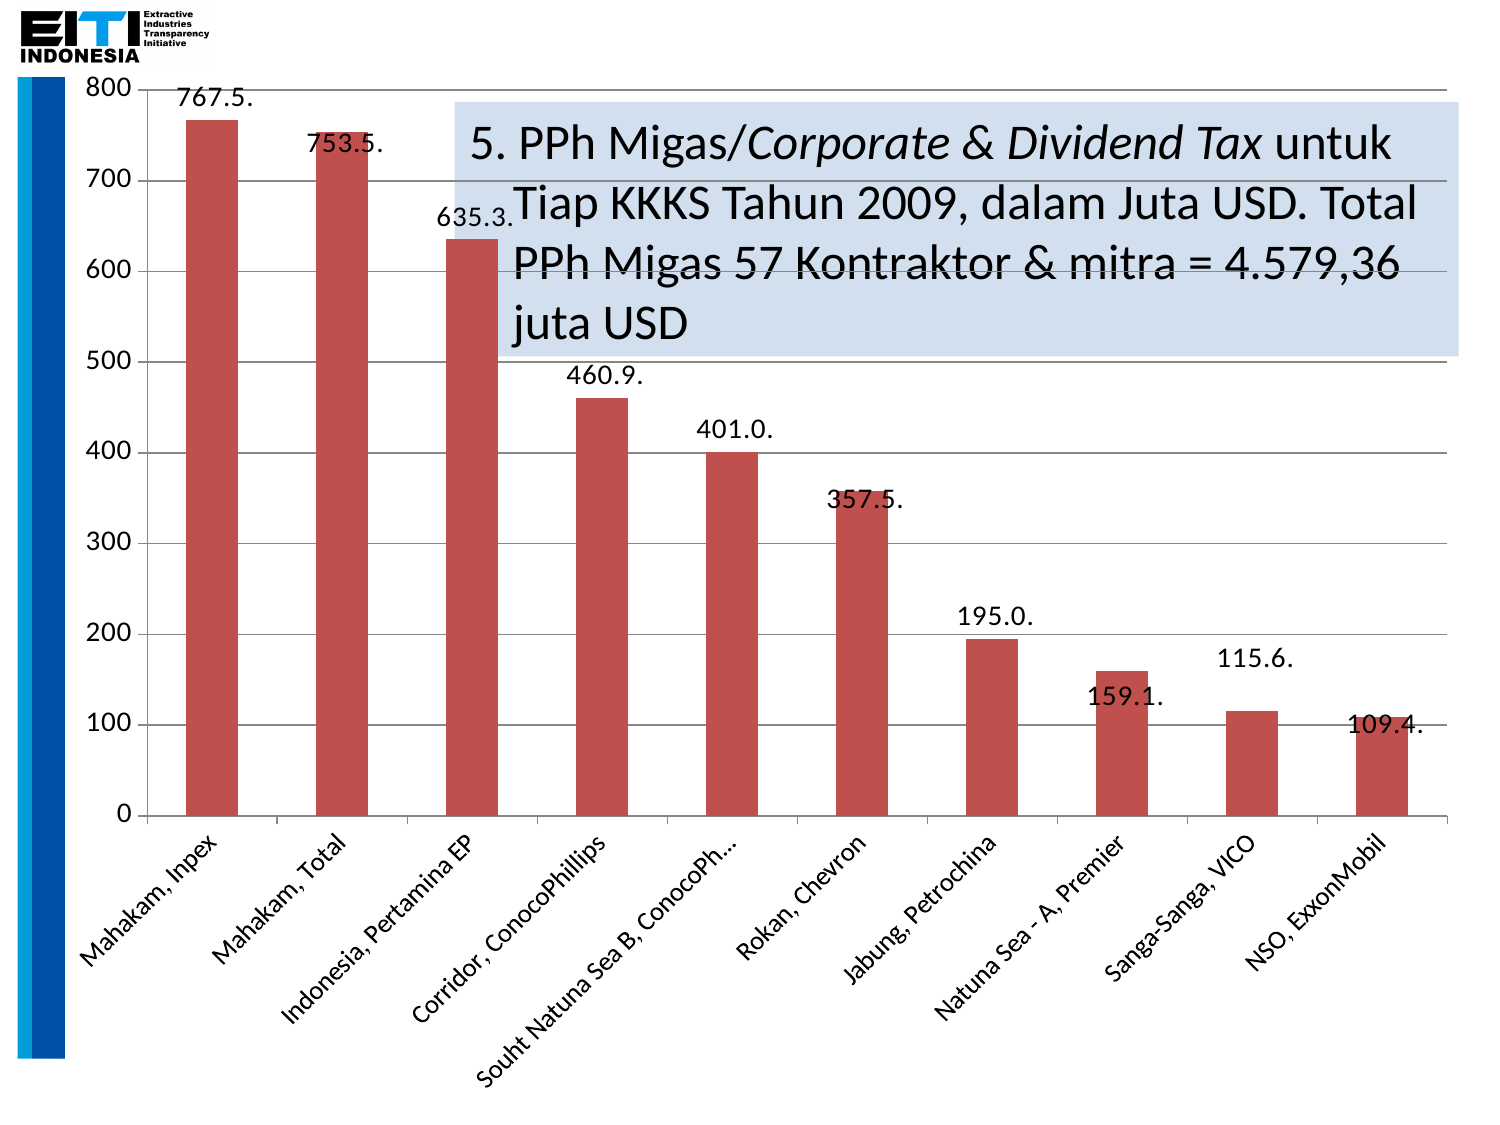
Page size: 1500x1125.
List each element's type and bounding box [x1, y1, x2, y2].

chart [52, 54, 1459, 1095]
picture [17, 7, 213, 67]
